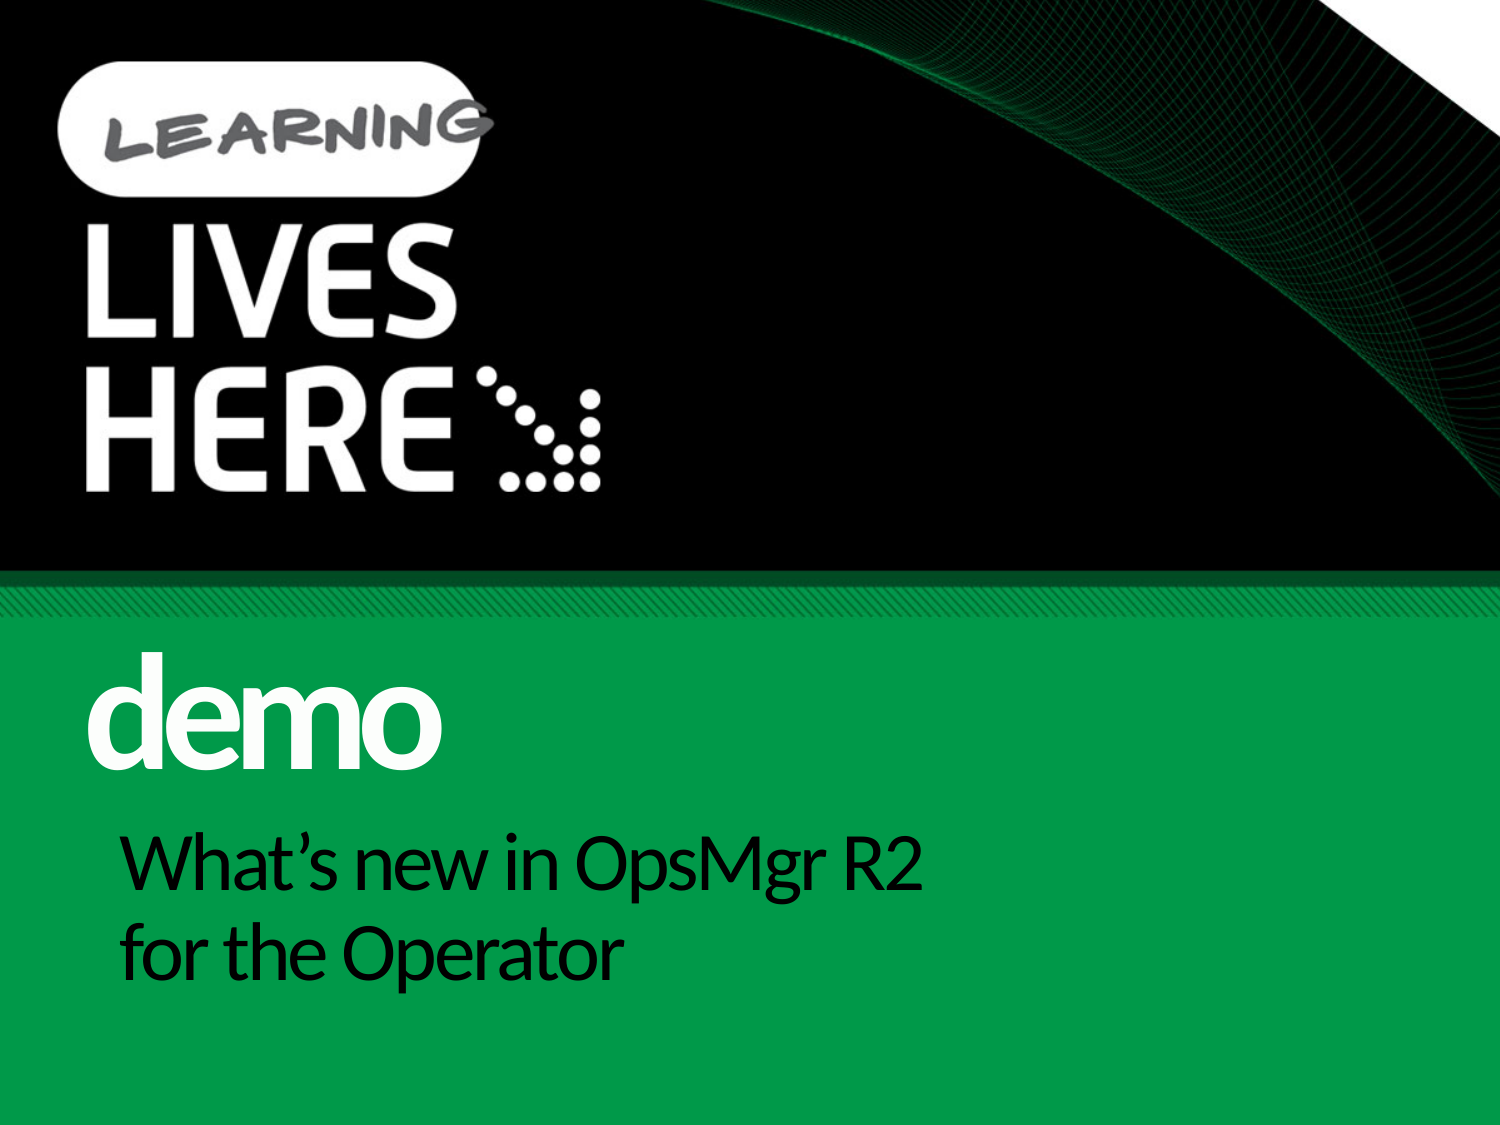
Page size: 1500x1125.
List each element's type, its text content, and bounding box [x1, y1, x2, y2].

title What’s new in OpsMgr R2 for the Operator [119, 818, 1375, 943]
list demo [83, 625, 1344, 800]
picture [0, 0, 1500, 1125]
